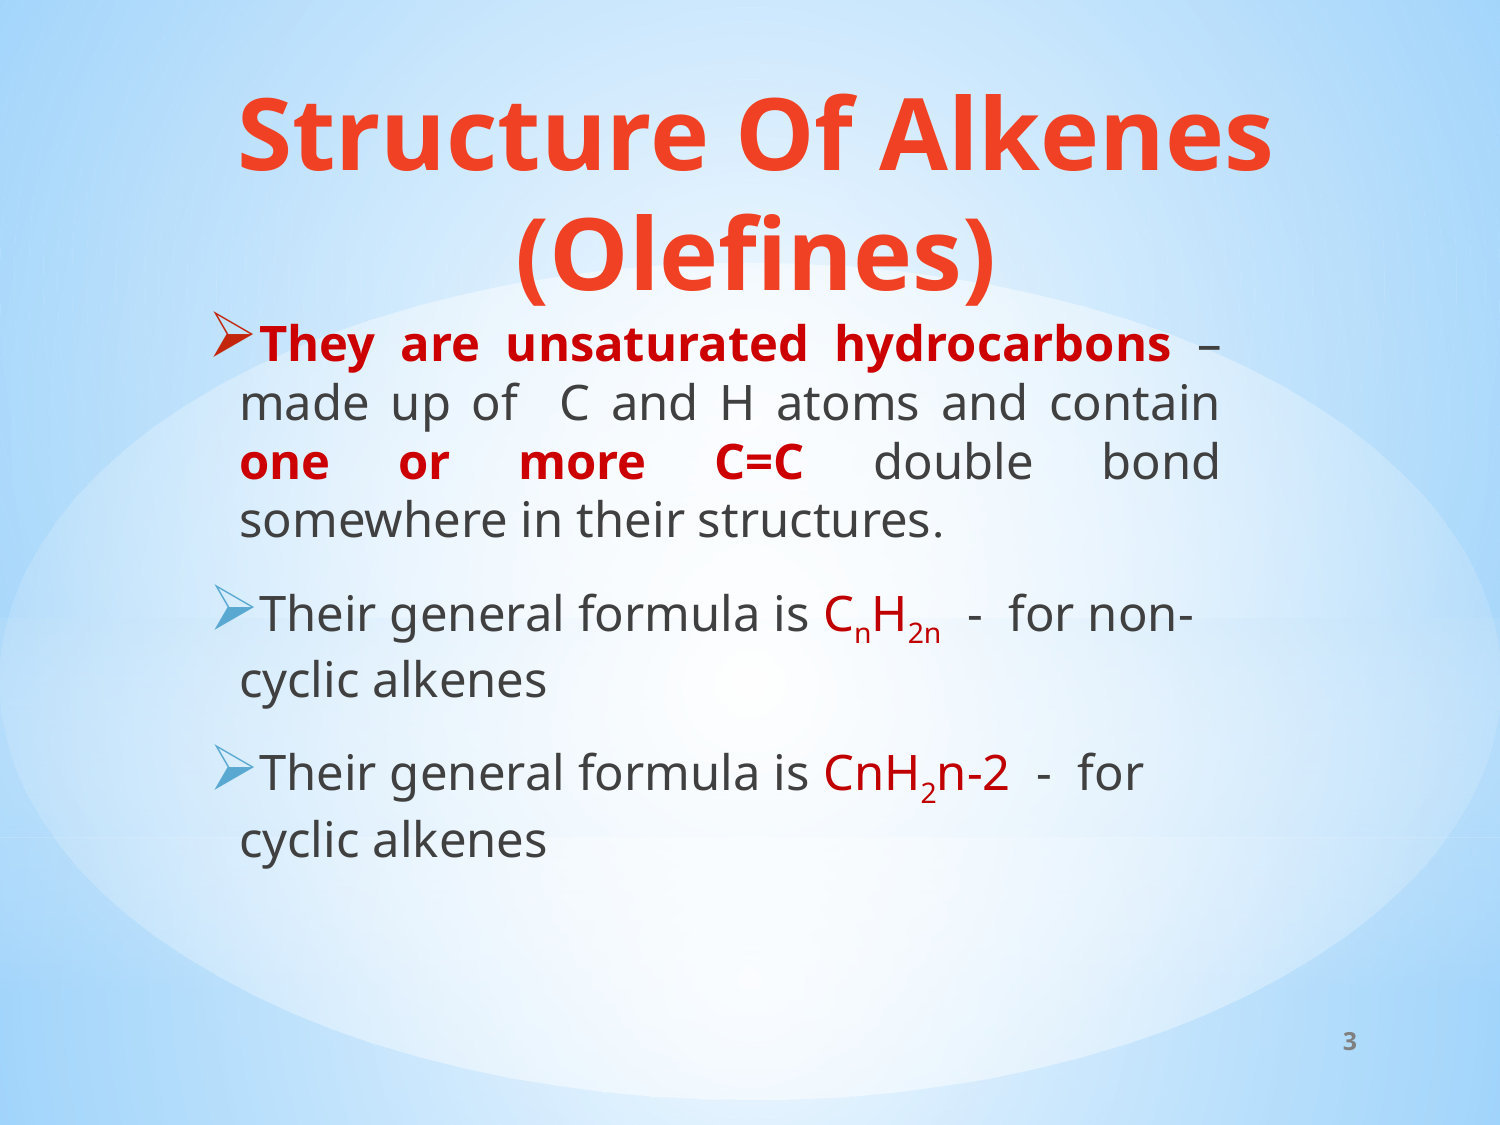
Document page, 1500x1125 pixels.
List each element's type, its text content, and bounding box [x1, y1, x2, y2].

list They are unsaturated hydrocarbons – made up of C and H atoms and contain one or more C=C double bond somewhere in their structures. Their general formula is CnH2n - for non-cyclic alkenes Their general formula is CnH2n-2 - for cyclic alkenes [187, 305, 1238, 875]
slide_number 3 [1200, 1012, 1500, 1073]
title Structure Of Alkenes (Olefines) [99, 62, 1413, 250]
